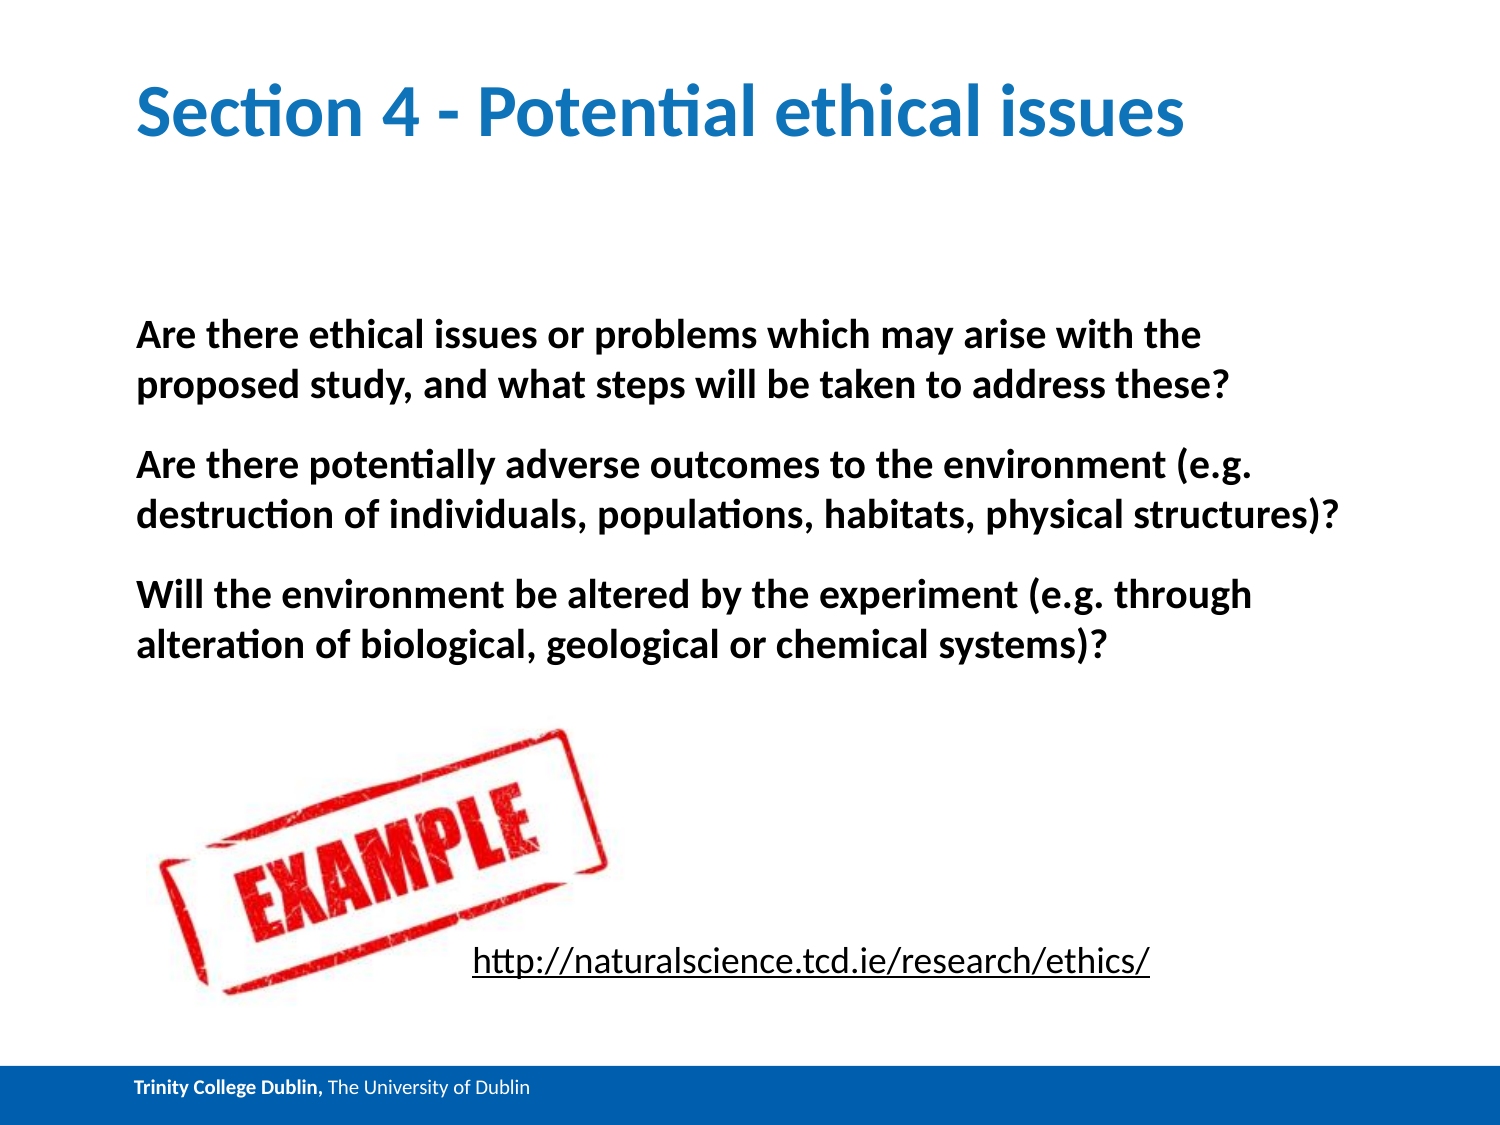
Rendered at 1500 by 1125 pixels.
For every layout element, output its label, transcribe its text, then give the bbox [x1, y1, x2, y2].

list Are there ethical issues or problems which may arise with the proposed study, and what steps will be taken to address these? Are there potentially adverse outcomes to the environment (e.g. destruction of individuals, populations, habitats, physical structures)? Will the environment be altered by the experiment (e.g. through alteration of biological, geological or chemical systems)? [135, 307, 1367, 980]
picture [146, 704, 625, 1018]
title Section 4 - Potential ethical issues [135, 59, 1367, 152]
text_box http://naturalscience.tcd.ie/research/ethics/ [629, 928, 1170, 988]
